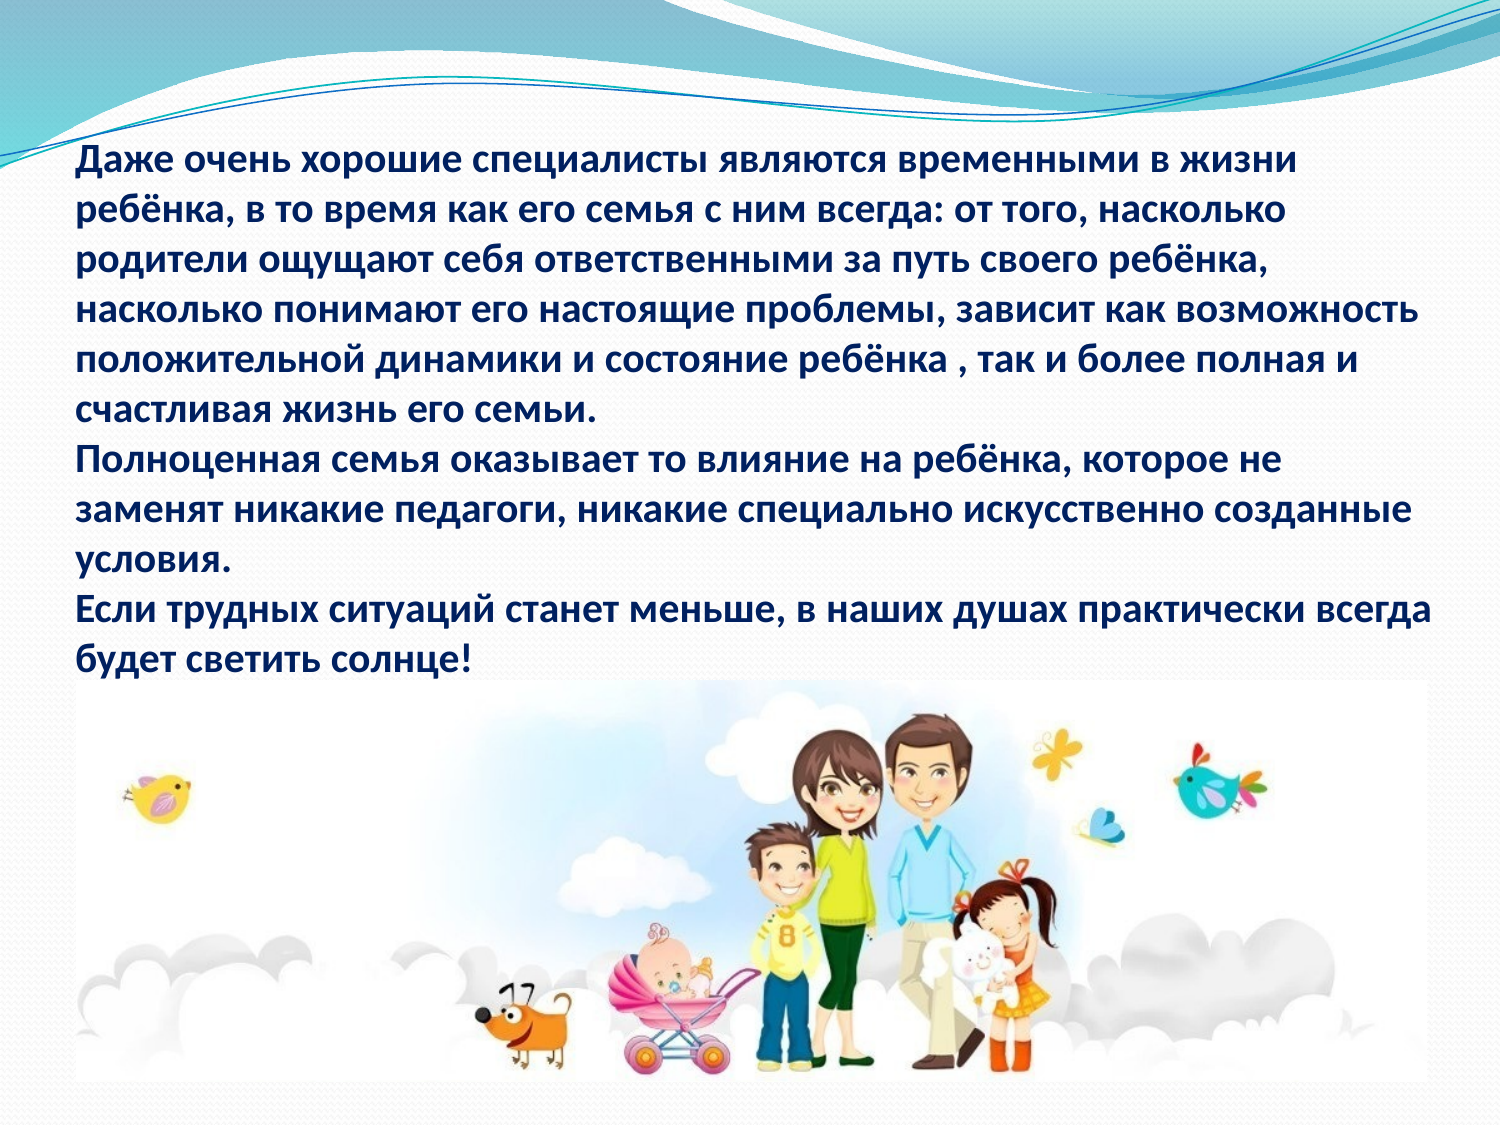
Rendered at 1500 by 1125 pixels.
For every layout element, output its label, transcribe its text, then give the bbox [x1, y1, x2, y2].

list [76, 680, 1427, 1082]
title Даже очень хорошие специалисты являются временными в жизни ребёнка, в то время как его семья с ним всегда: от того, насколько родители ощущают себя ответственными за путь своего ребёнка, насколько понимают его настоящие проблемы, зависит как возможность положительной динамики и состояние ребёнка , так и более полная и счастливая жизнь его семьи. Полноценная семья оказывает то влияние на ребёнка, которое не заменят никакие педагоги, никакие специально искусственно созданные условия. Если трудных ситуаций станет меньше, в наших душах практически всегда будет светить солнце! [75, 113, 1436, 681]
